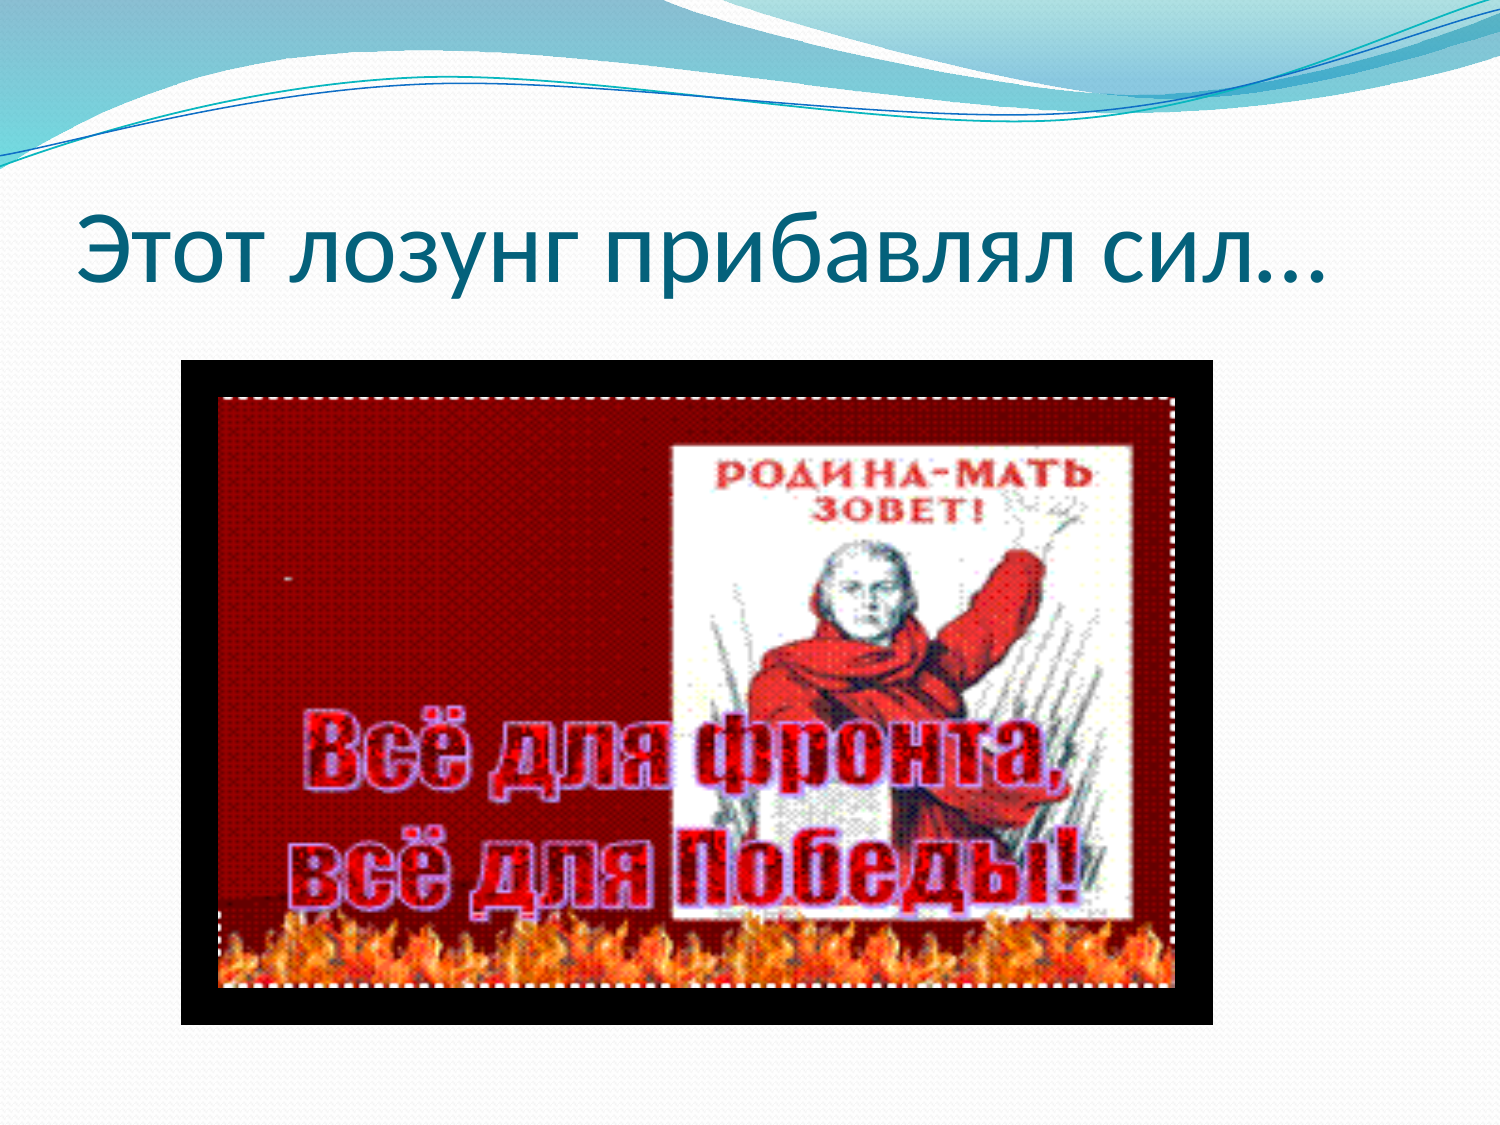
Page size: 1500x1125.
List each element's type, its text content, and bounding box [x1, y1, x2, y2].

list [218, 396, 1176, 988]
title Этот лозунг прибавлял сил… [75, 115, 1425, 303]
